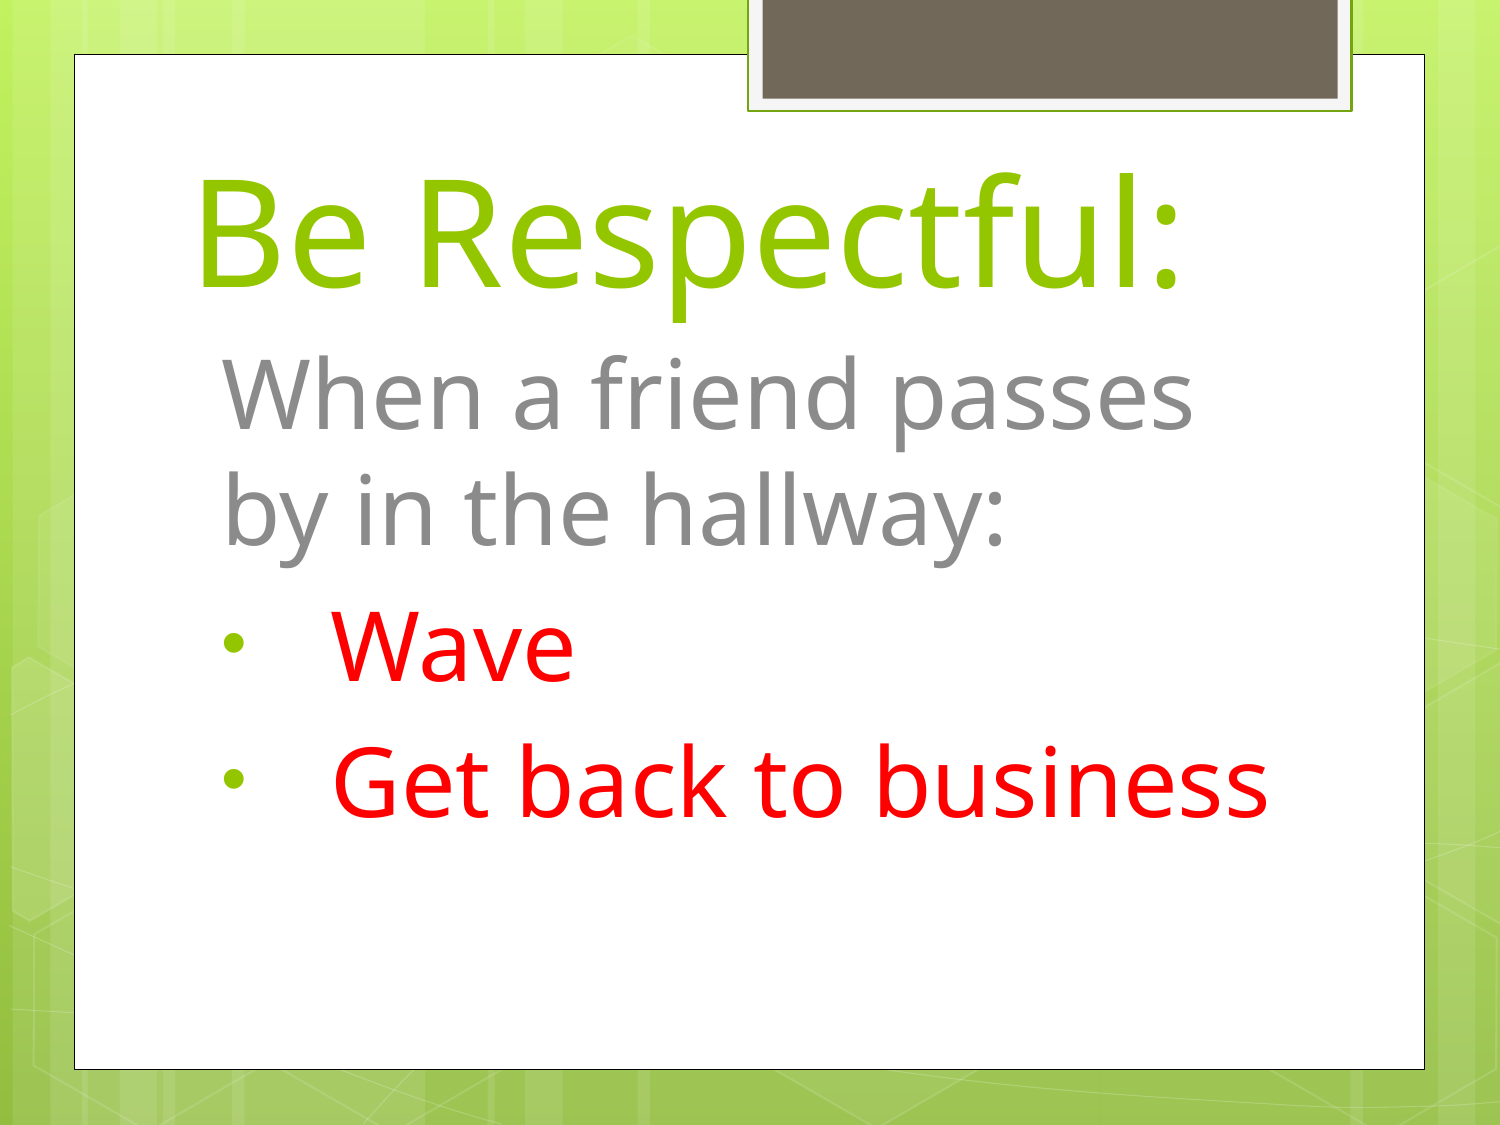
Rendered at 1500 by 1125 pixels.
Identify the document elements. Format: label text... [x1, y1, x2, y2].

list When a friend passes by in the hallway: Wave Get back to business [206, 324, 1296, 950]
title Be Respectful: [174, 112, 1296, 325]
